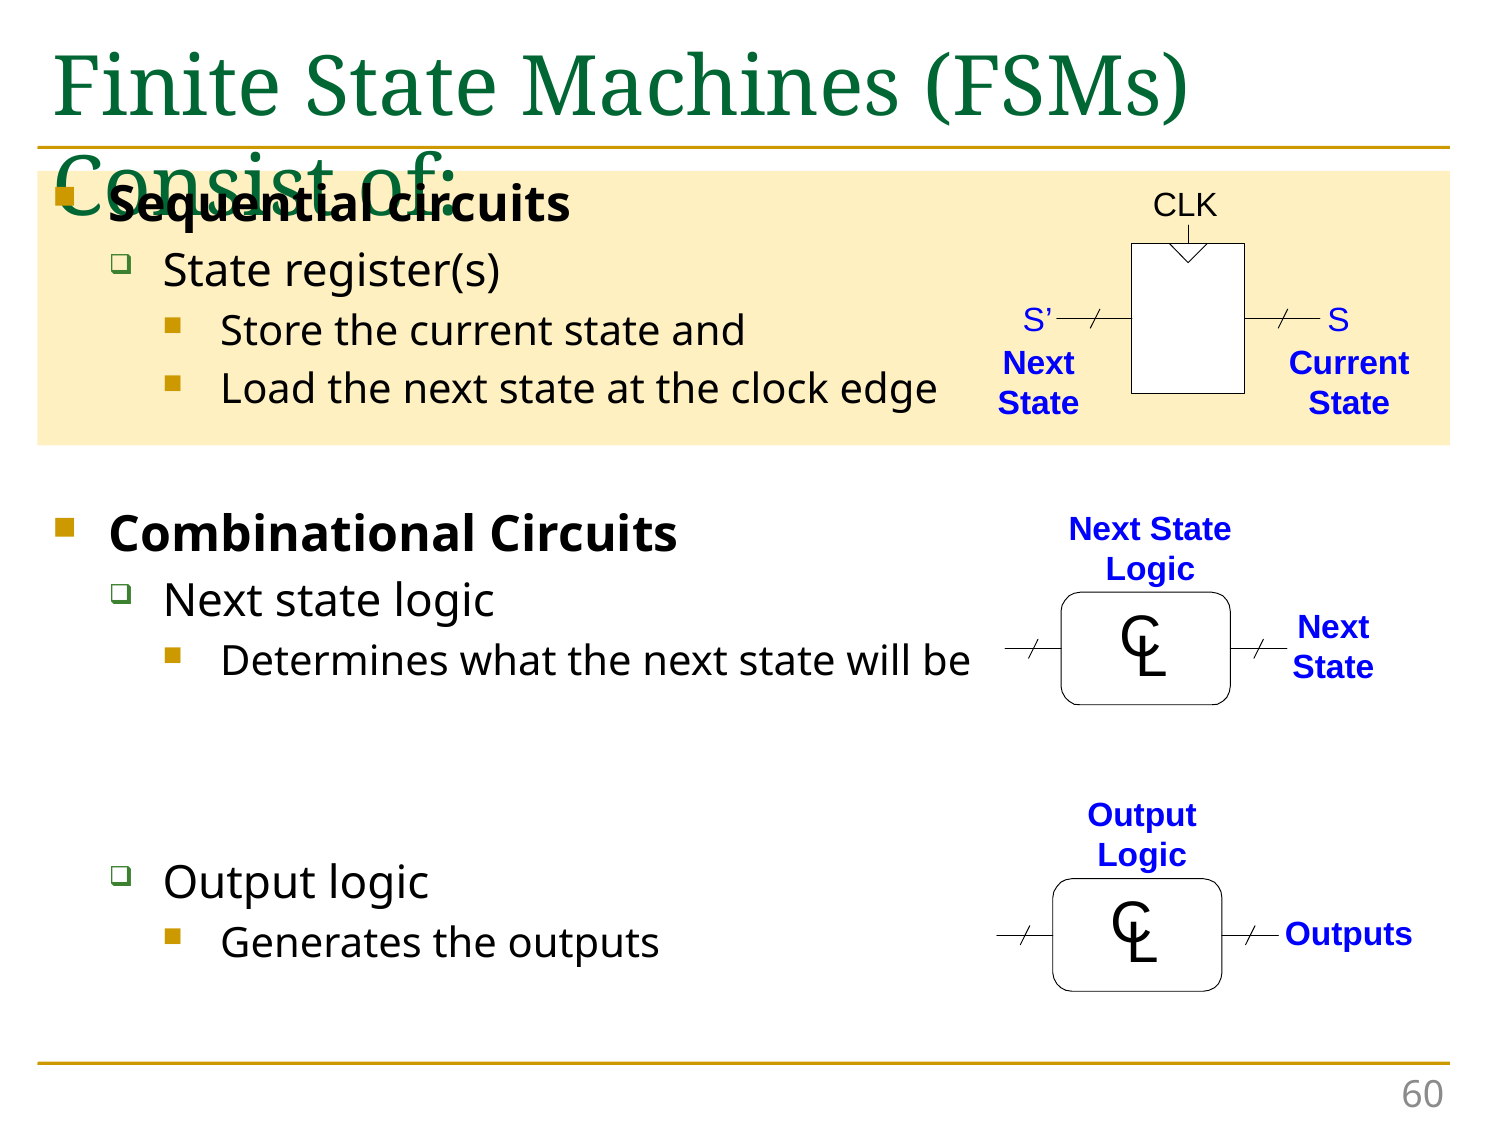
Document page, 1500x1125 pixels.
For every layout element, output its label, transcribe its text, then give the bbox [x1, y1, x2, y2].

title Finite State Machines (FSMs) Consist of: [37, 24, 1450, 163]
list Sequential circuits State register(s) Store the current state and Load the next state at the clock edge Combinational Circuits Next state logic Determines what the next state will be Output logic Generates the outputs [37, 163, 1450, 1016]
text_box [999, 499, 1422, 740]
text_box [990, 786, 1438, 1027]
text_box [949, 175, 1438, 432]
slide_number 60 [1121, 1066, 1460, 1125]
